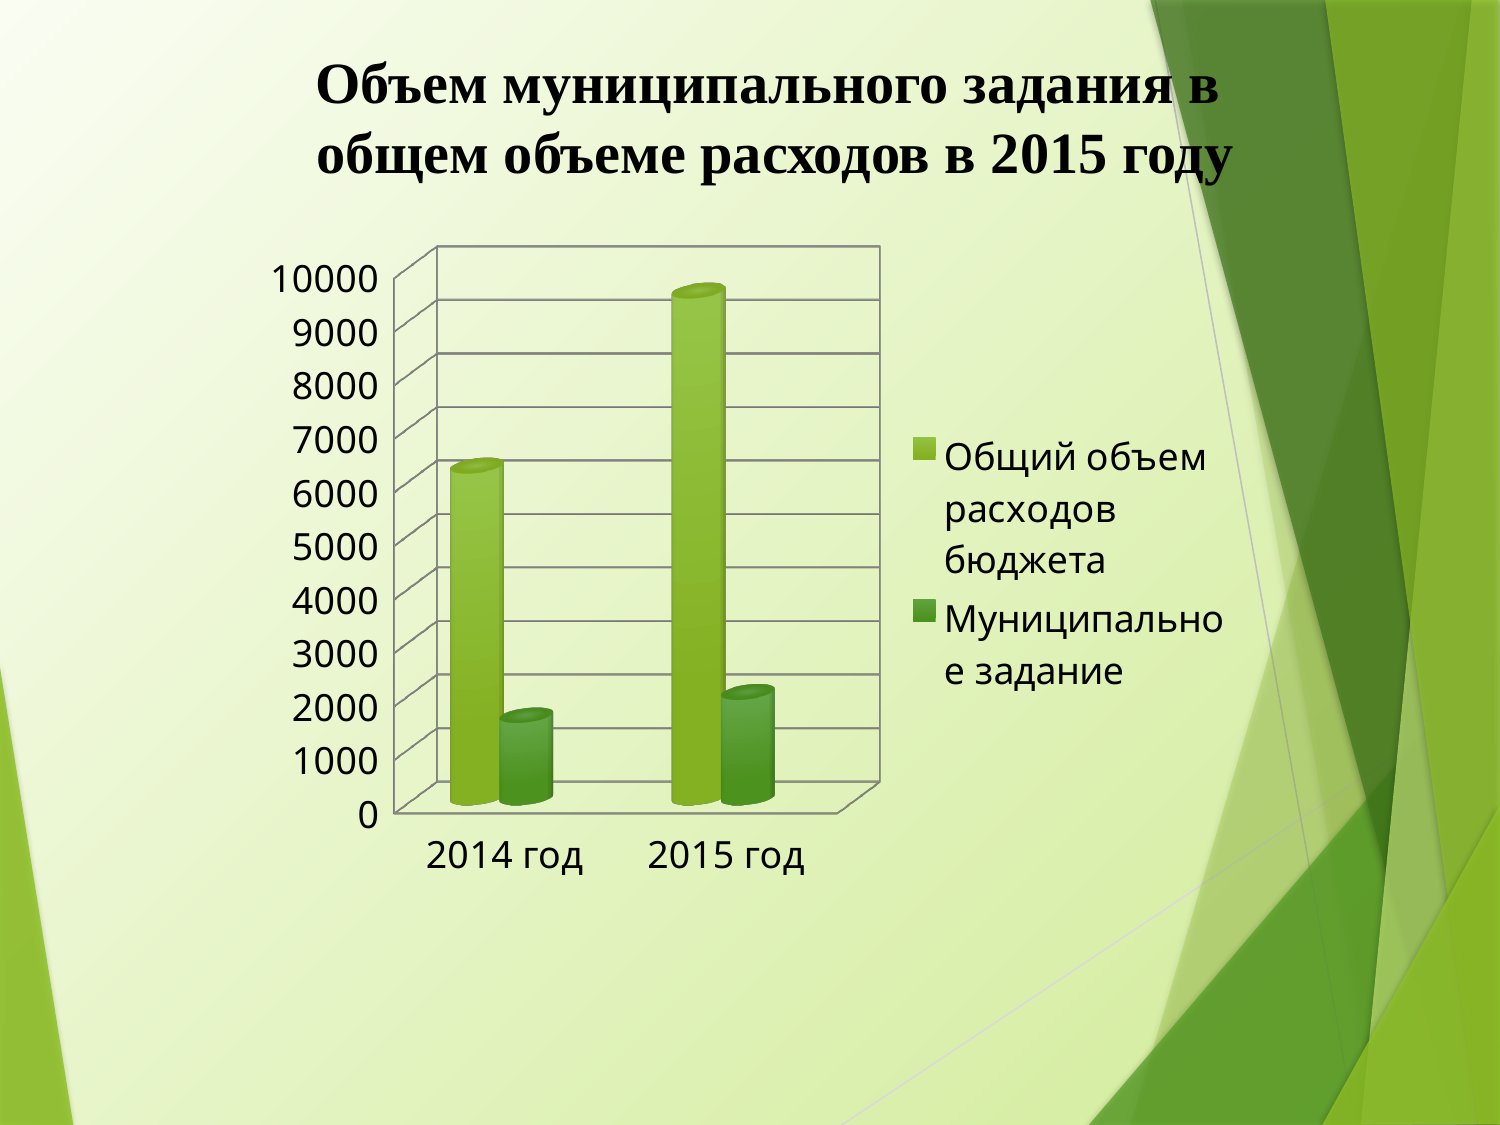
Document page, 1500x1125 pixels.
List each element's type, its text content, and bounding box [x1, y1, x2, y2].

text_box Объем муниципального задания в общем объеме расходов в 2015 году [99, 37, 1450, 225]
chart [249, 228, 1251, 897]
